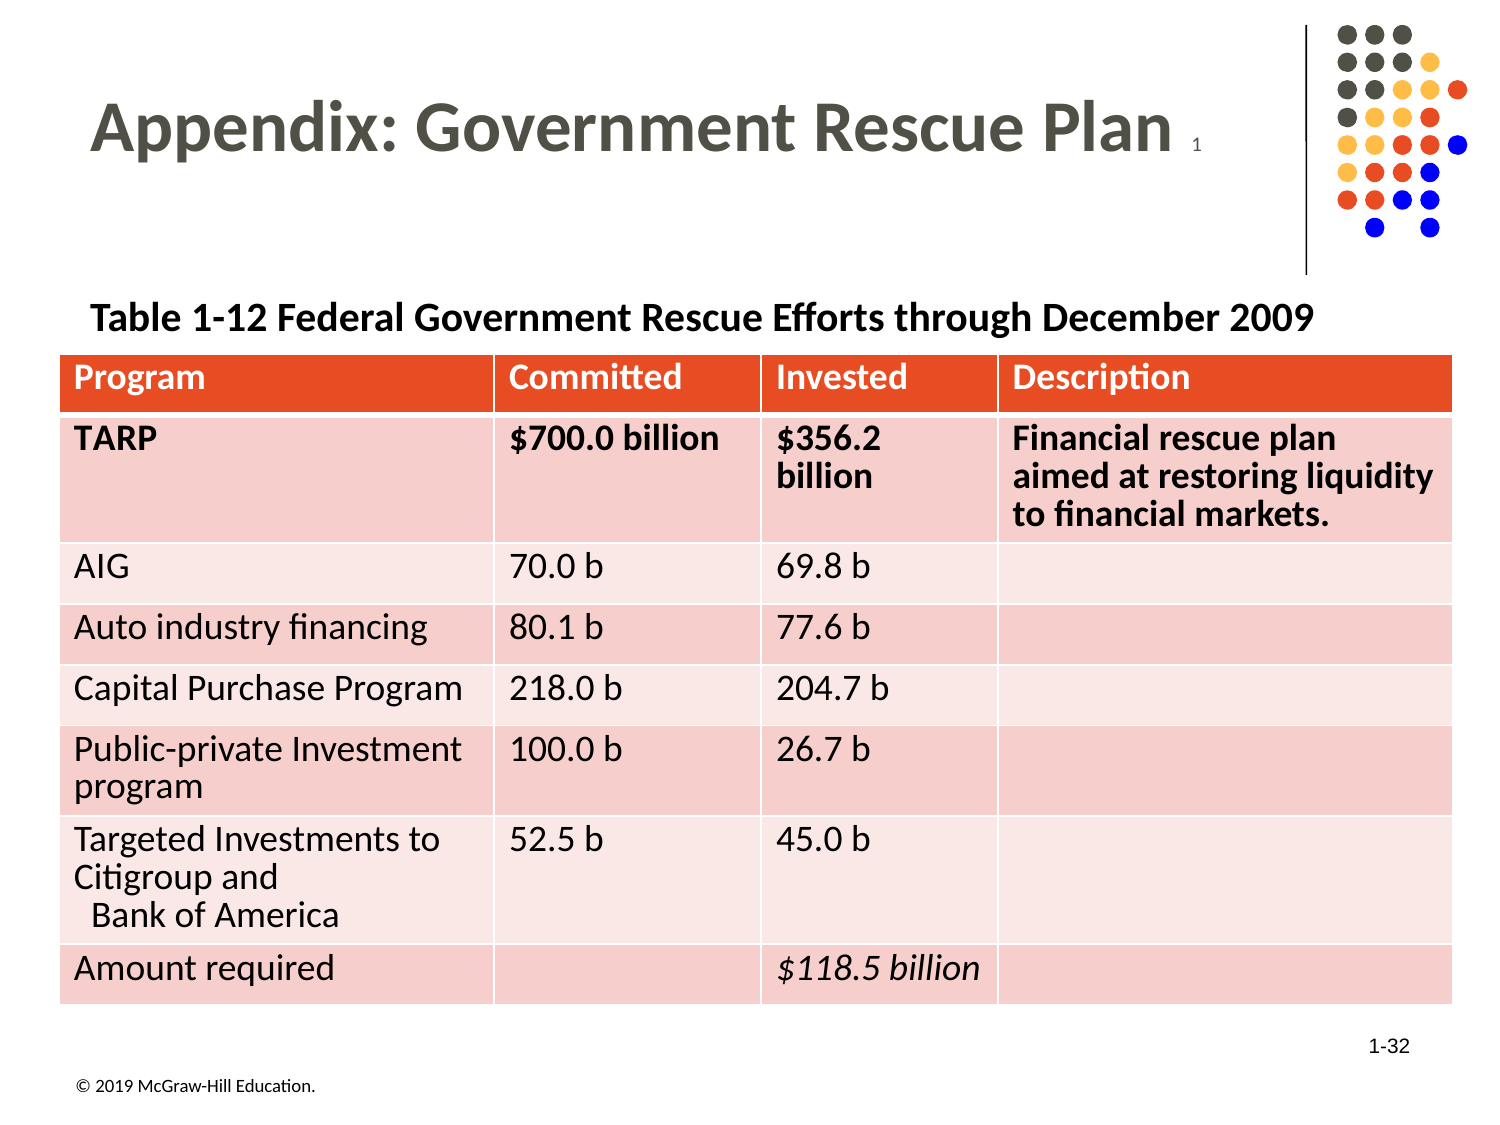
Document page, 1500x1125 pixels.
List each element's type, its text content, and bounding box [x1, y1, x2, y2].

table_cell Targeted Investments to Citigroup and Bank of America [60, 817, 493, 943]
table_cell 100.0 b [495, 726, 760, 815]
table_header Committed [495, 355, 760, 412]
table_cell $700.0 billion [495, 418, 760, 542]
table_cell [999, 544, 1452, 603]
table_cell [999, 605, 1452, 664]
table_cell [999, 726, 1452, 815]
table_header Description [999, 355, 1452, 412]
table_cell [495, 945, 760, 1004]
table_cell 69.8 b [762, 544, 997, 603]
table_cell 80.1 b [495, 605, 760, 664]
table_cell Financial rescue plan aimed at restoring liquidity to financial markets. [999, 418, 1452, 542]
table_cell $118.5 billion [762, 945, 997, 1004]
table_cell $356.2 billion [762, 418, 997, 542]
table_cell 77.6 b [762, 605, 997, 664]
table_cell 45.0 b [762, 817, 997, 943]
table_cell T A R P [60, 418, 493, 542]
table_cell A I G [60, 544, 493, 603]
slide_number 1-32 [1074, 1025, 1425, 1100]
table_cell 26.7 b [762, 726, 997, 815]
table_cell 52.5 b [495, 817, 760, 943]
table_cell Public-private Investment program [60, 726, 493, 815]
table_cell [999, 666, 1452, 725]
list Table 1-12 Federal Government Rescue Efforts through December 2009 [75, 282, 1353, 345]
table_cell 218.0 b [495, 666, 760, 725]
title Appendix: Government Rescue Plan 1 [75, 42, 1313, 174]
table_cell Capital Purchase Program [60, 666, 493, 725]
table_cell 70.0 b [495, 544, 760, 603]
table_header Program [60, 355, 493, 412]
table_cell [999, 945, 1452, 1004]
table_cell [999, 817, 1452, 943]
table_cell 204.7 b [762, 666, 997, 725]
table_cell Amount required [60, 945, 493, 1004]
table_cell Auto industry financing [60, 605, 493, 664]
table_header Invested [762, 355, 997, 412]
